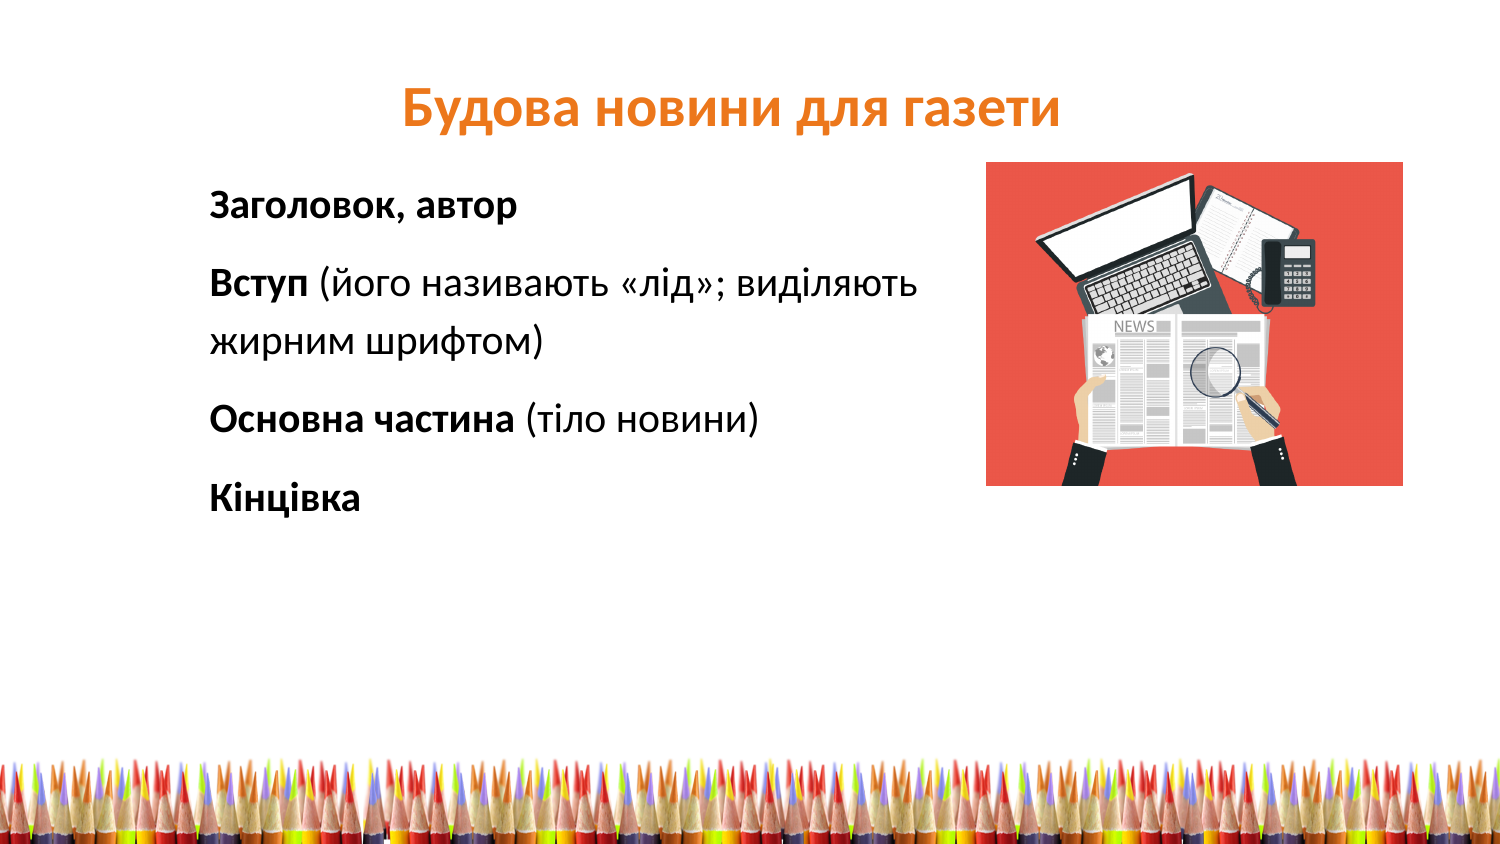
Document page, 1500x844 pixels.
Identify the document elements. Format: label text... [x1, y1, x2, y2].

list Будова новини для газети [0, 79, 1483, 127]
picture [0, 756, 1500, 844]
text_box Заголовок, автор Вступ (його називають «лід»; виділяють жирним шрифтом) Основна частина (тіло новини) Кінцівка [194, 161, 945, 527]
picture [985, 162, 1403, 486]
